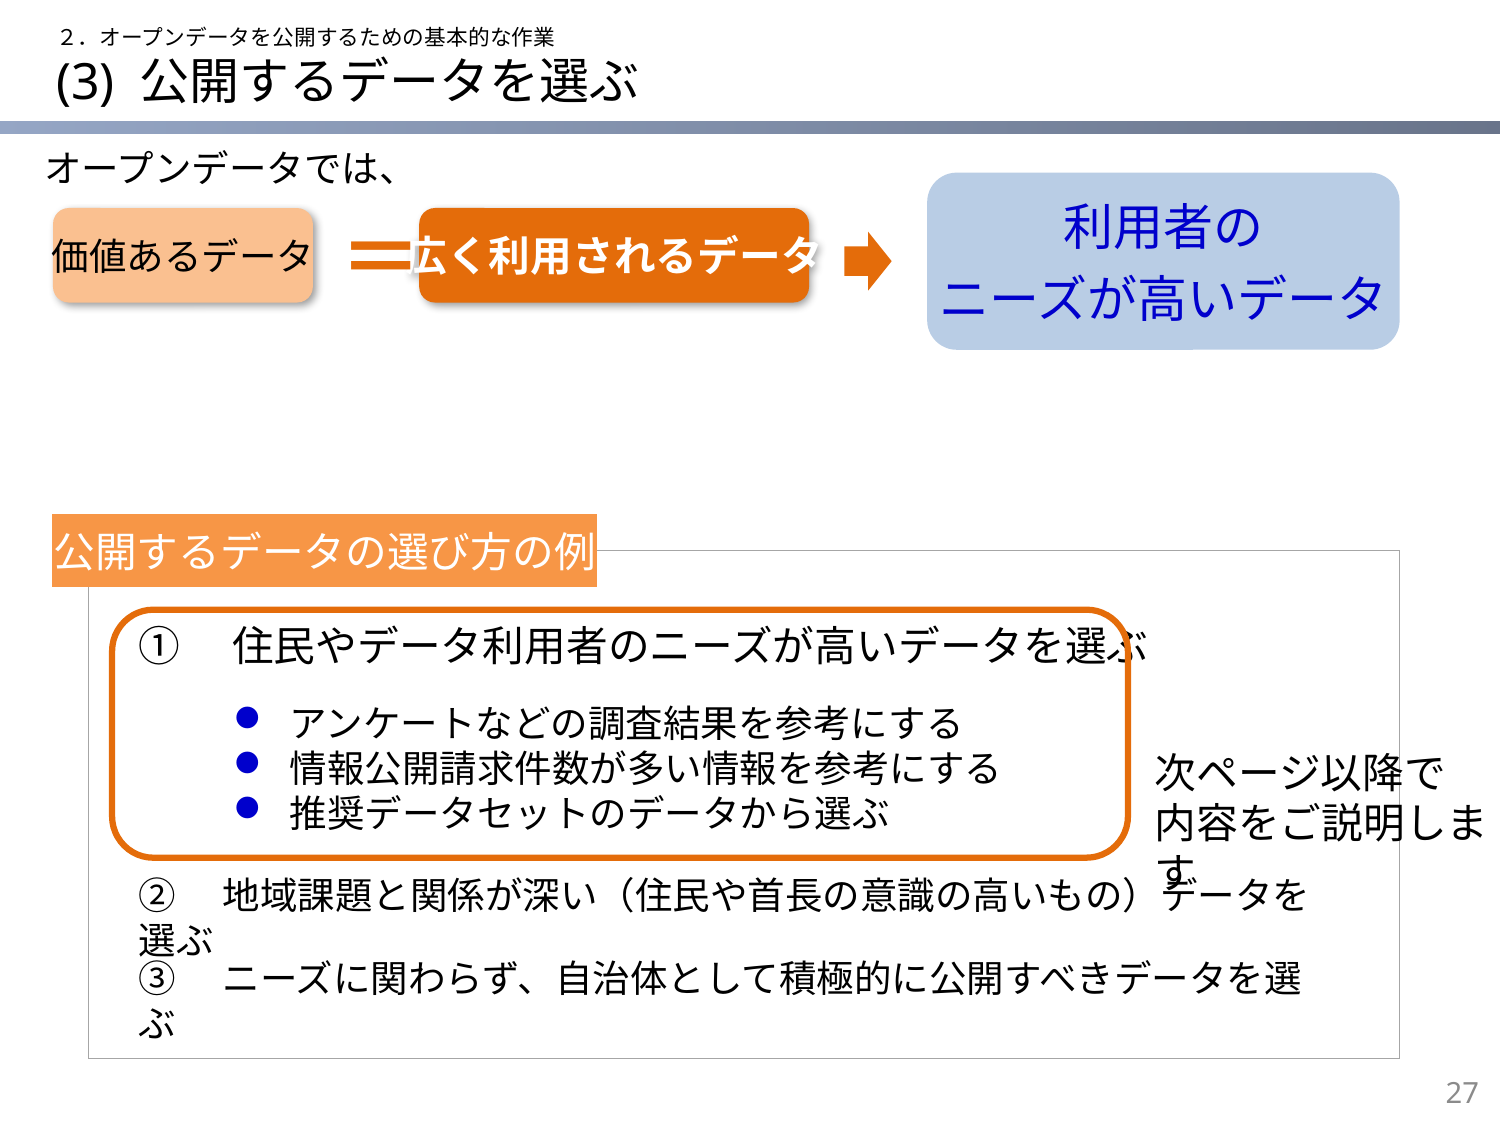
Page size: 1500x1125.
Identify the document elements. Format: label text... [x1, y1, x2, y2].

text_box ③ ニーズに関わらず、自治体として積極的に公開すべきデータを選ぶ [123, 964, 1347, 1035]
text_box 次ページ以降で 内容をご説明します [1139, 739, 1500, 863]
text_box ① 住民やデータ利用者のニーズが高いデータを選ぶ [1098, 609, 1347, 681]
text_box [87, 550, 1401, 1060]
slide_number 26 [1411, 1070, 1495, 1118]
text_box ＝ [324, 219, 408, 291]
text_box オープンデータでは、 [29, 137, 1459, 220]
text_box ２．オープンデータを公開するための基本的な作業 [41, 19, 1471, 58]
text_box 広く利用されるデータ [419, 207, 810, 303]
text_box 価値あるデータ [52, 207, 313, 303]
text_box アンケートなどの調査結果を参考にする 情報公開請求件数が多い情報を参考にする 推奨データセットのデータから選ぶ [217, 691, 1342, 859]
text_box [111, 608, 1129, 859]
text_box ② 地域課題と関係が深い（住民や首長の意識の高いもの）データを選ぶ [123, 881, 1347, 953]
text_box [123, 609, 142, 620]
text_box [843, 228, 893, 294]
text_box 利用者の ニーズが高いデータ [926, 171, 1401, 351]
text_box 公開するデータの選び方の例 [52, 514, 597, 587]
title (3) 公開するデータを選ぶ [41, 58, 1459, 119]
